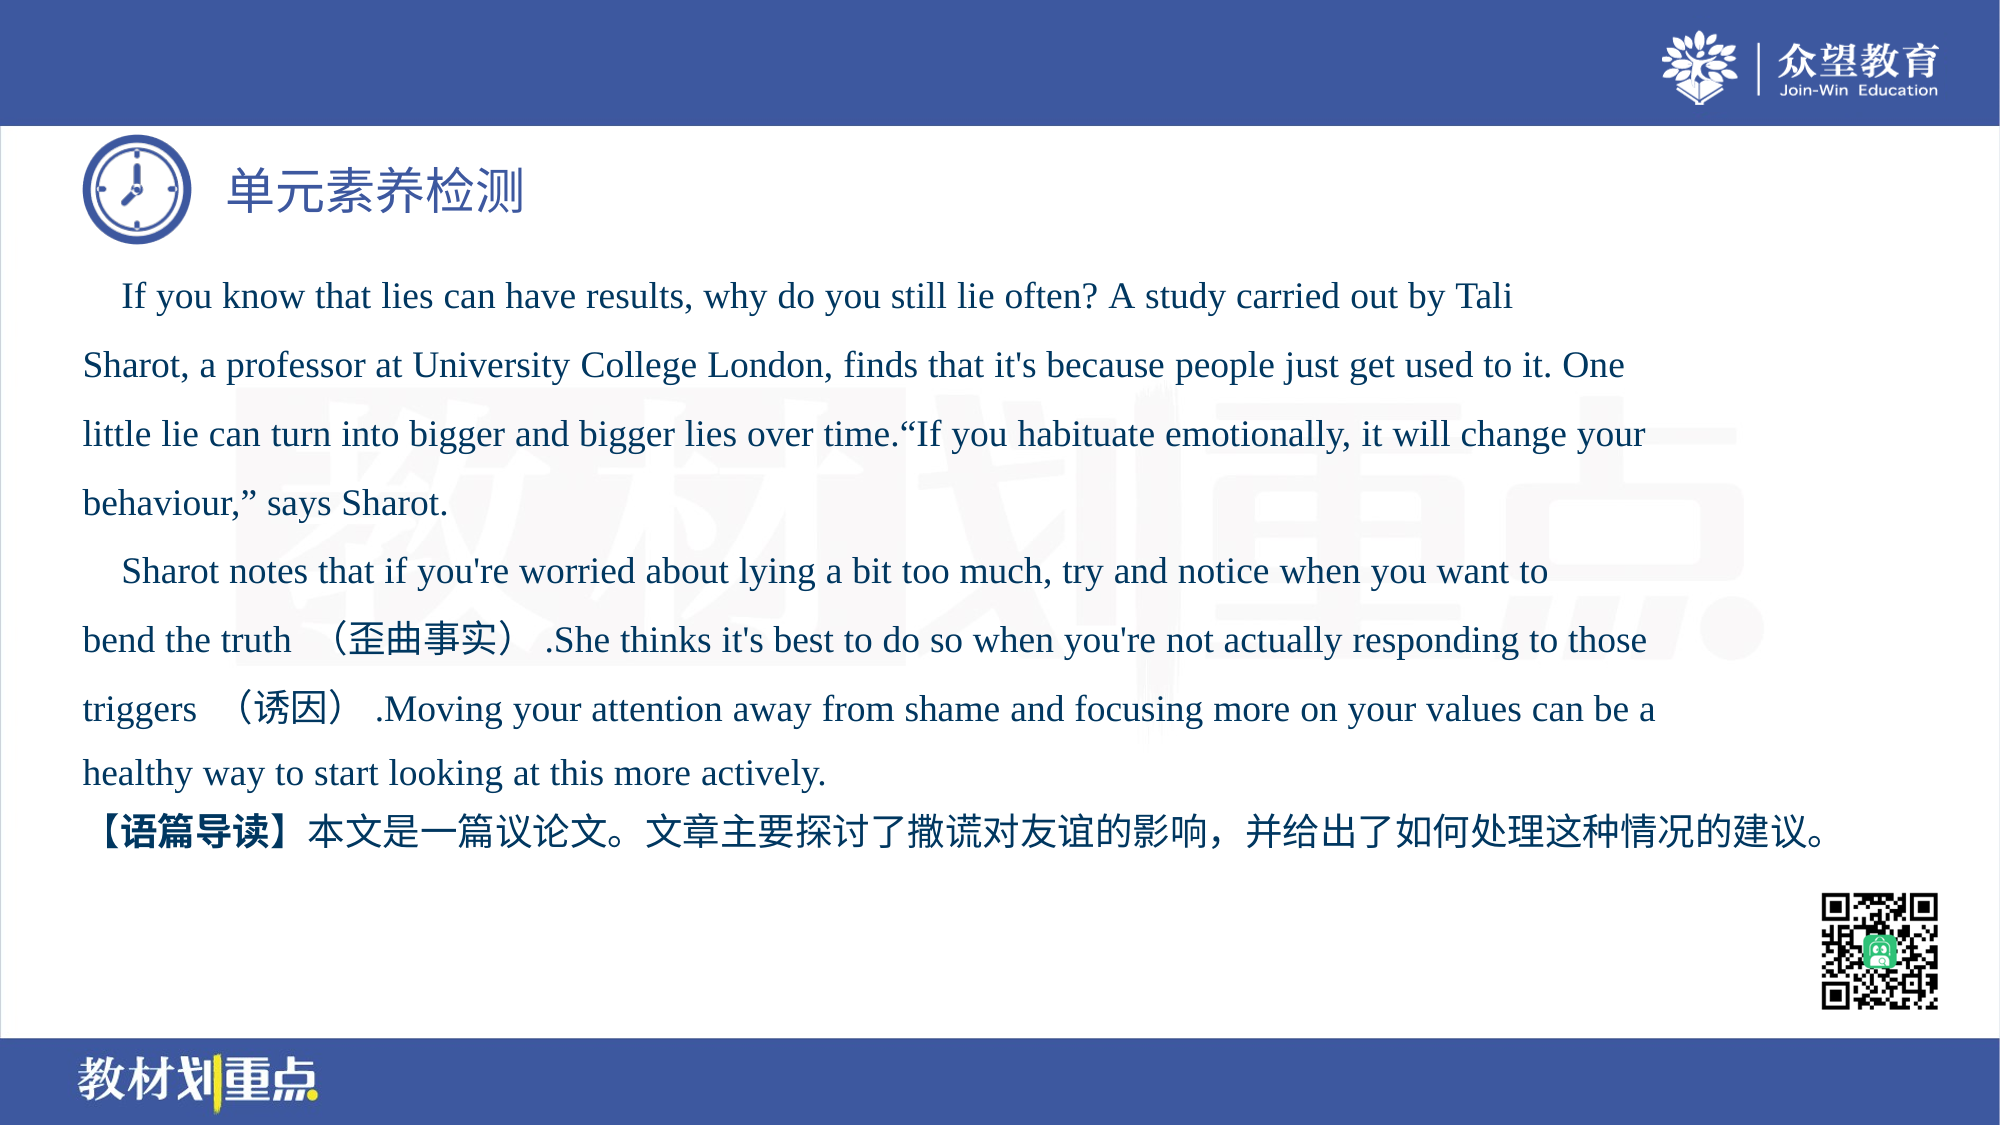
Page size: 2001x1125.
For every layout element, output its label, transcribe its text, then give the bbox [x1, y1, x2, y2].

picture [0, 0, 2000, 1125]
text_box If you know that lies can have results, why do you still lie often? A study carried out by Tali Sharot, a professor at University College London, finds that it's because people just get used to it. One little lie can turn into bigger and bigger lies over time.“If you habituate emotionally, it will change your behaviour,” says Sharot. Sharot notes that if you're worried about lying a bit too much, try and notice when you want to bend the truth （歪曲事实）.She thinks it's best to do so when you're not actually responding to those triggers （诱因）.Moving your attention away from shame and focusing more on your values can be a healthy way to start looking at this more actively. [82, 247, 1817, 787]
text_box 【语篇导读】本文是一篇议论文。文章主要探讨了撒谎对友谊的影响，并给出了如何处理这种情况的建议。 [82, 788, 1863, 846]
